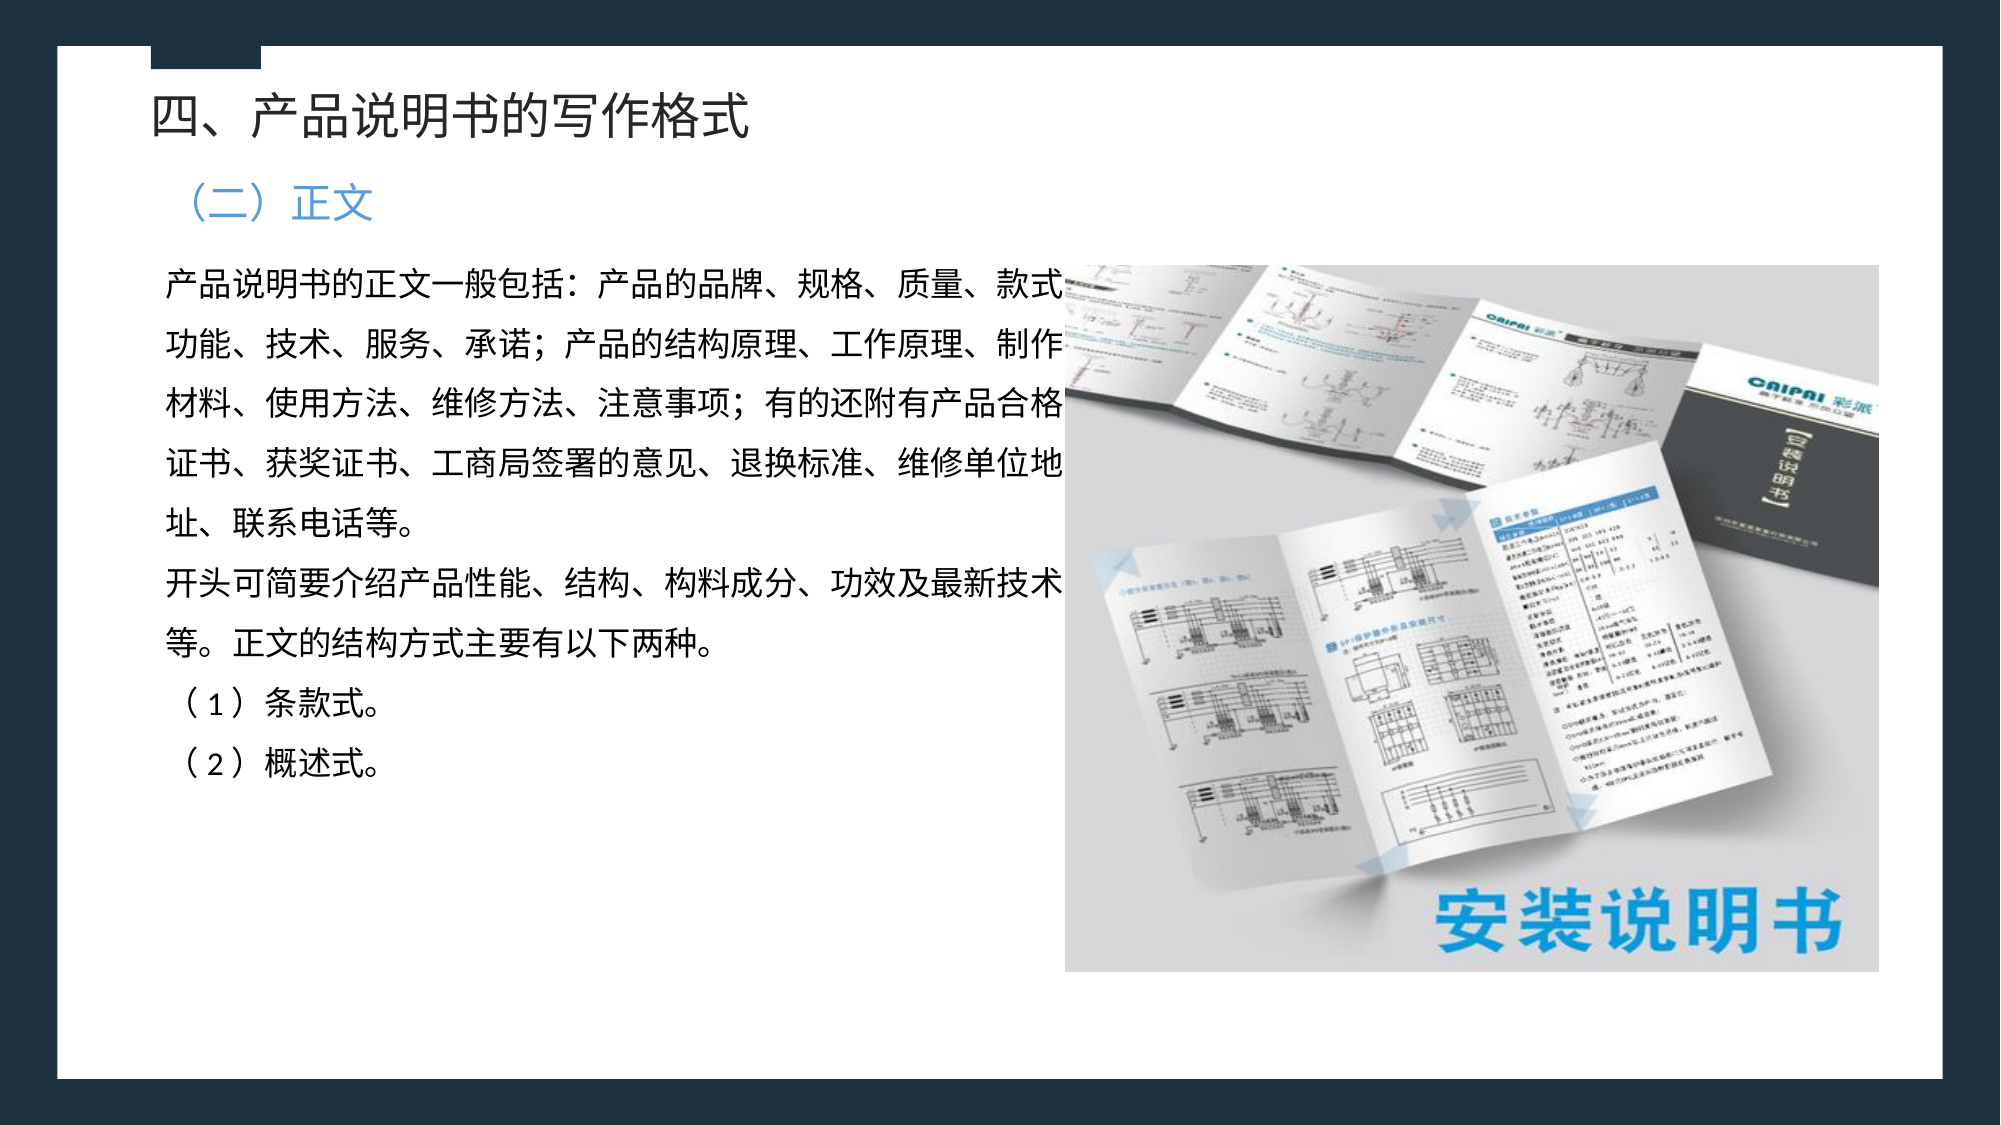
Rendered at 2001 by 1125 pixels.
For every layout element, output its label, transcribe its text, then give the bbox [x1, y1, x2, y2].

text_box 产品说明书的正文一般包括：产品的品牌、规格、质量、款式、功能、技术、服务、承诺；产品的结构原理、工作原理、制作材料、使用方法、维修方法、注意事项；有的还附有产品合格证书、获奖证书、工商局签署的意见、退换标准、维修单位地址、联系电话等。 开头可简要介绍产品性能、结构、构料成分、功效及最新技术等。正文的结构方式主要有以下两种。 （1）条款式。 （2）概述式。 [150, 235, 1080, 790]
text_box （二）正文 [150, 144, 997, 235]
text_box 四、产品说明书的写作格式 [150, 77, 965, 144]
picture [1065, 265, 1879, 972]
